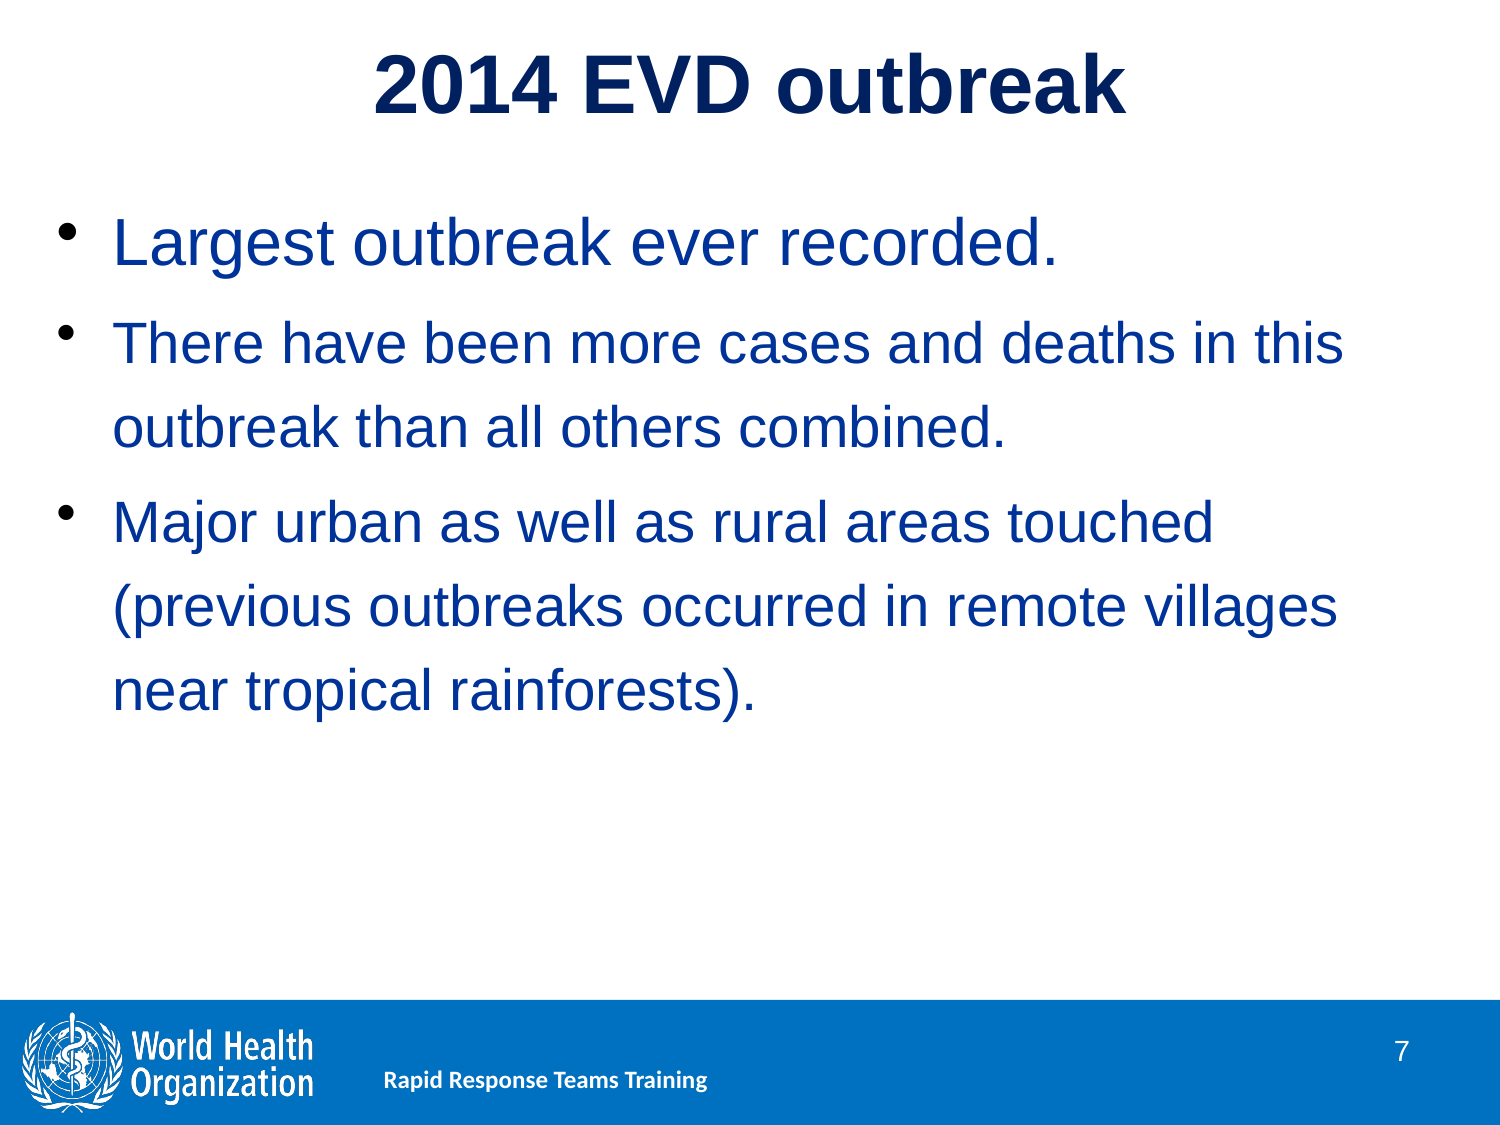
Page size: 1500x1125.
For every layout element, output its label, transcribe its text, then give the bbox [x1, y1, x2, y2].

picture [21, 1012, 313, 1113]
title 2014 EVD outbreak [0, 0, 1500, 162]
list Largest outbreak ever recorded. There have been more cases and deaths in this outbreak than all others combined. Major urban as well as rural areas touched (previous outbreaks occurred in remote villages near tropical rainforests). [40, 175, 1436, 965]
slide_number 7 [1074, 1024, 1425, 1103]
